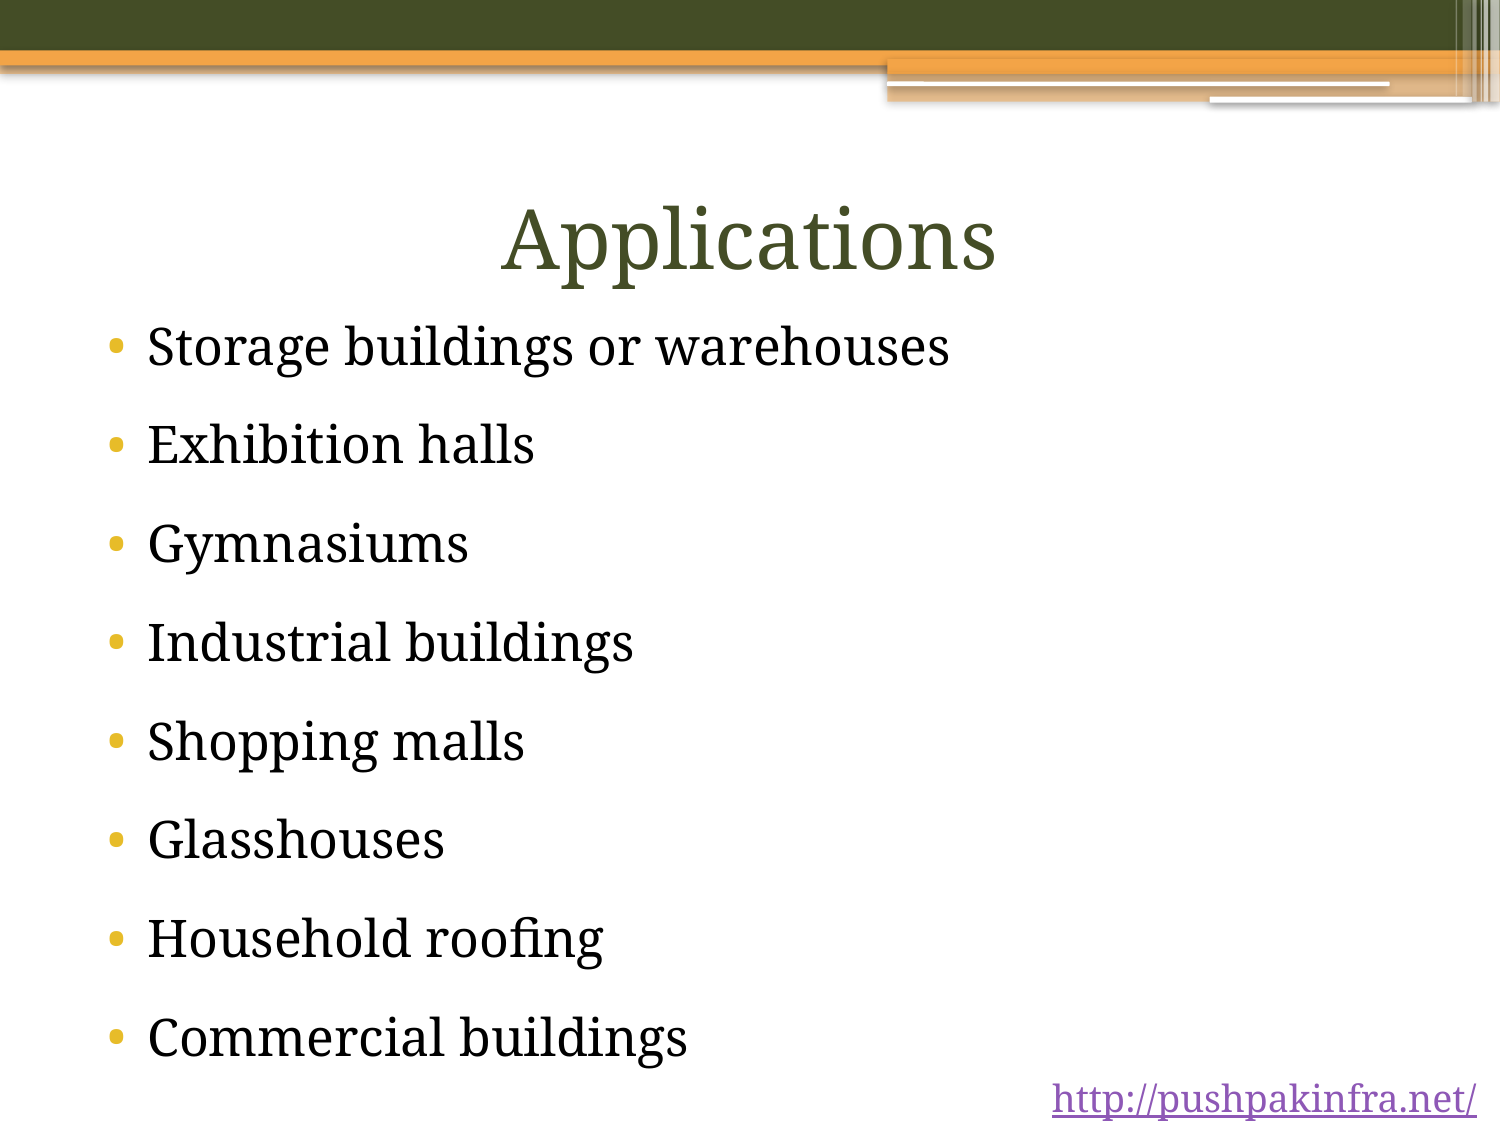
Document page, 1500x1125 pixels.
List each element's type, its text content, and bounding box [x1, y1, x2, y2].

title Applications [75, 112, 1425, 275]
list Storage buildings or warehouses Exhibition halls Gymnasiums Industrial buildings Shopping malls Glasshouses Household roofing Commercial buildings [75, 275, 1425, 1075]
text_box http://pushpakinfra.net/ [1037, 1041, 1500, 1125]
